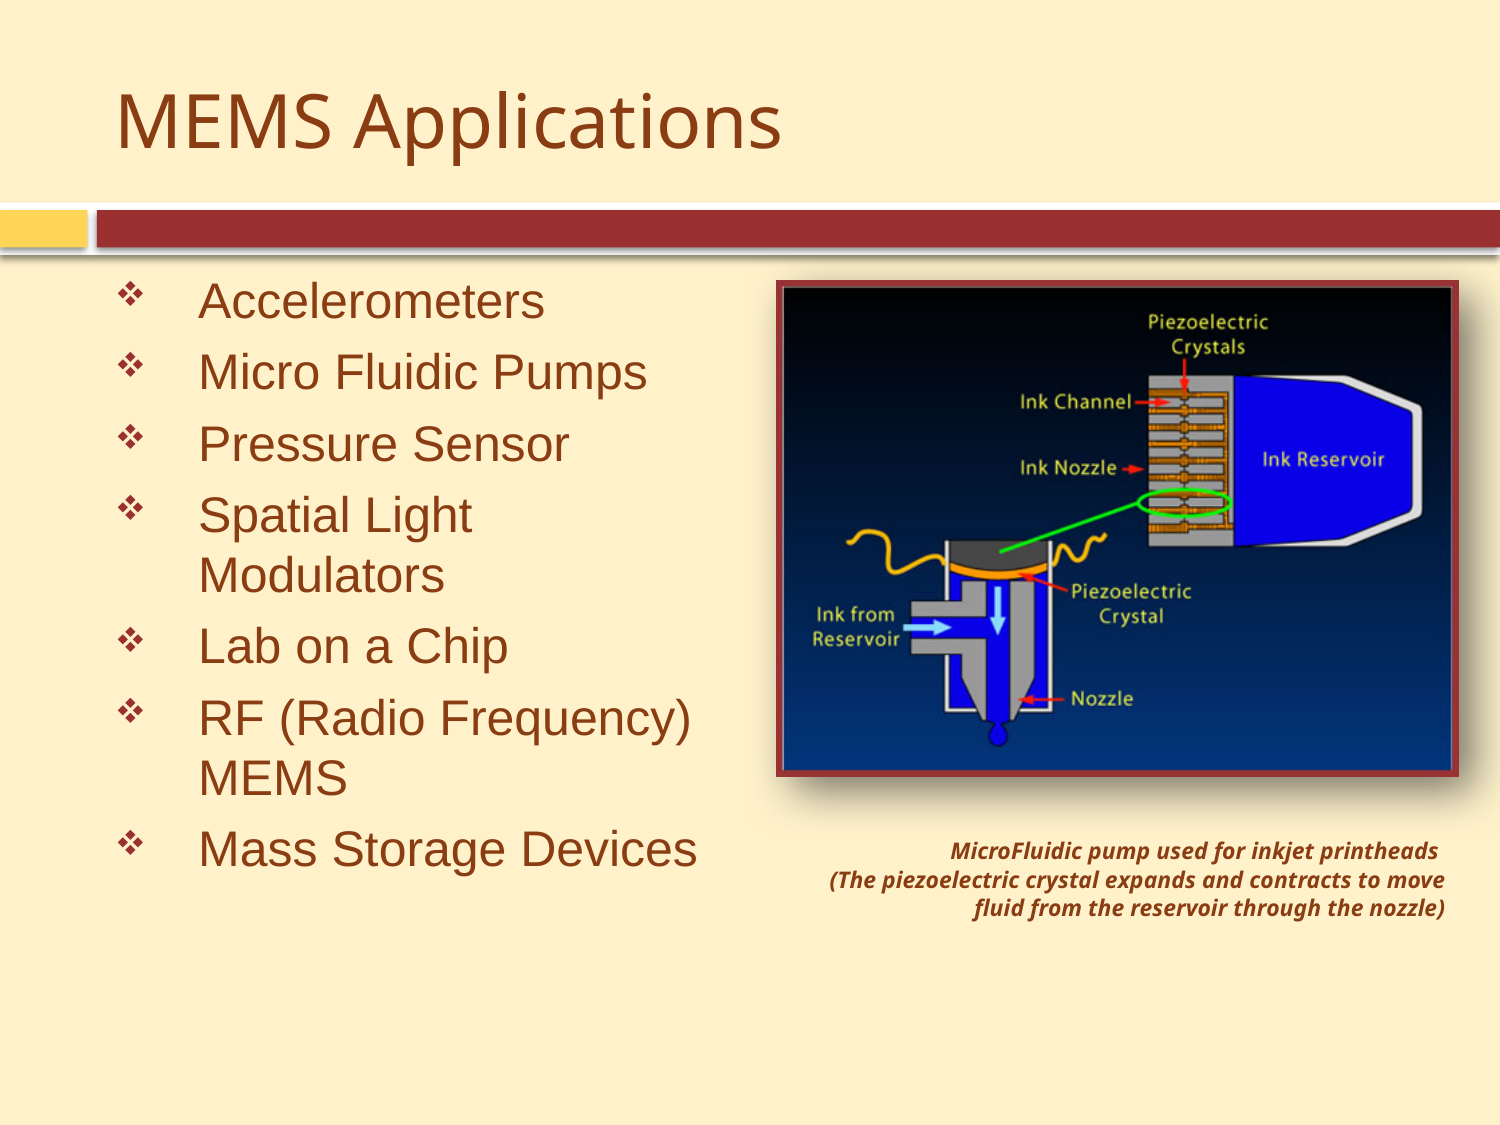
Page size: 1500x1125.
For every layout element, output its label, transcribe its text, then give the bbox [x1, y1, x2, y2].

list Accelerometers Micro Fluidic Pumps Pressure Sensor Spatial Light Modulators Lab on a Chip RF (Radio Frequency) MEMS Mass Storage Devices [99, 260, 738, 1011]
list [776, 280, 1460, 777]
text_box MicroFluidic pump used for inkjet printheads (The piezoelectric crystal expands and contracts to move fluid from the reservoir through the nozzle) [803, 829, 1461, 929]
title MEMS Applications [99, 37, 1438, 200]
